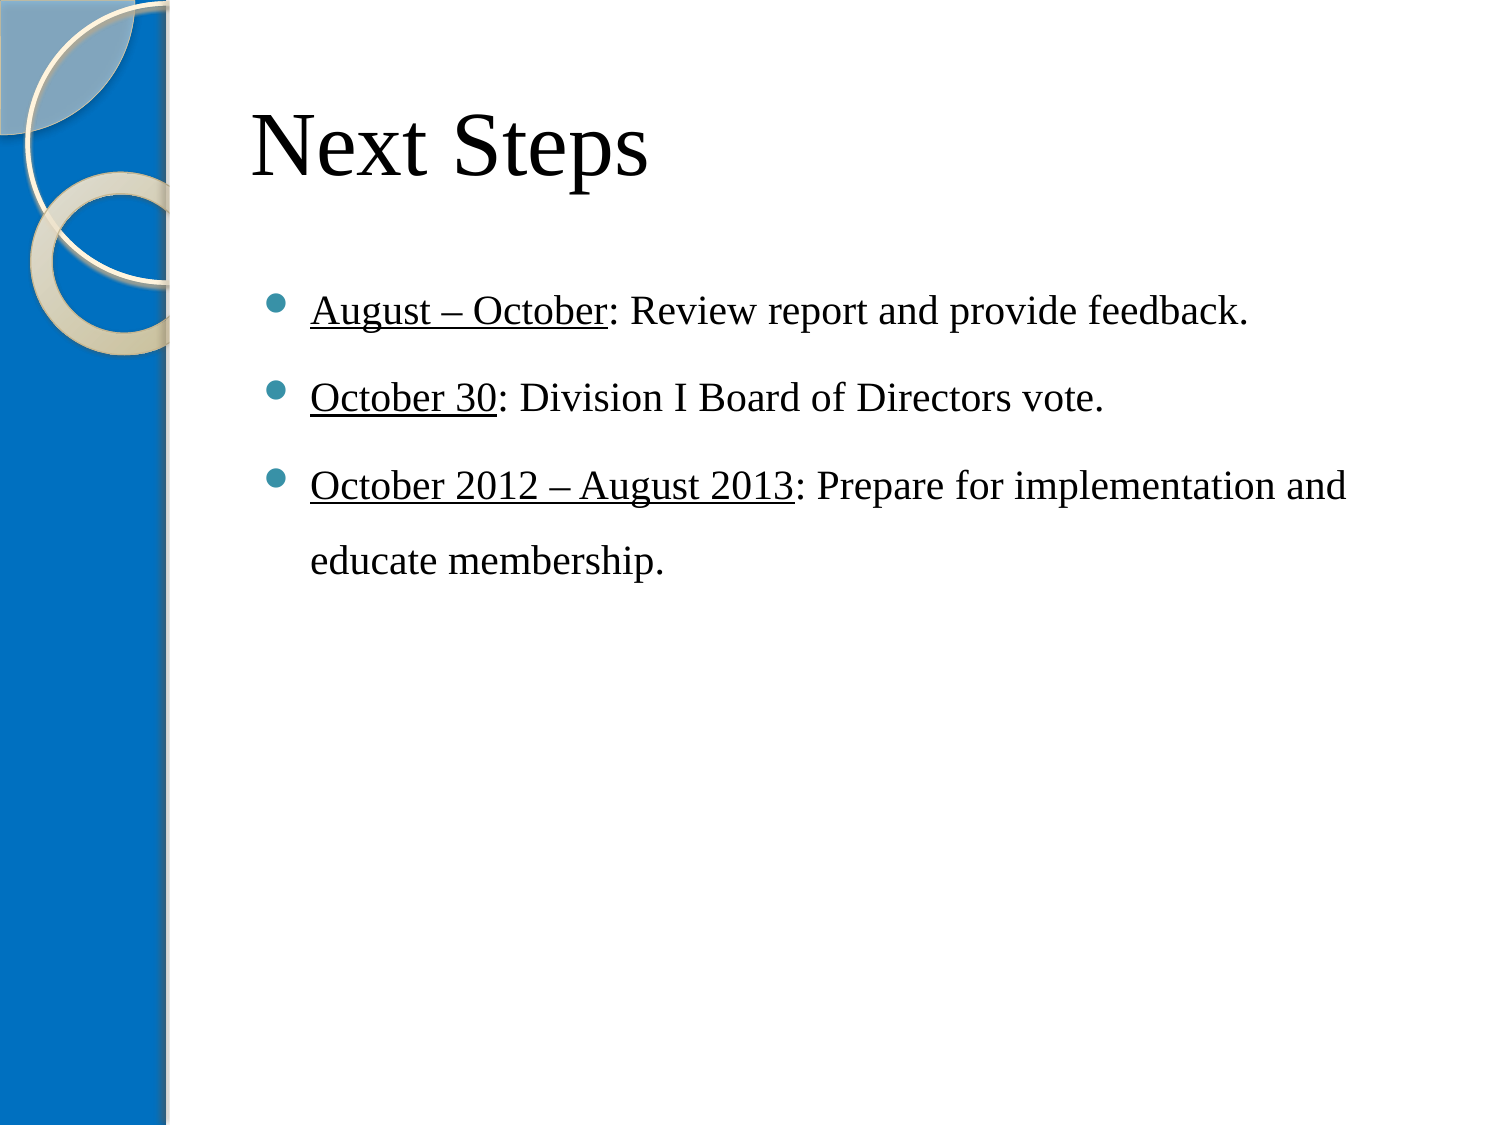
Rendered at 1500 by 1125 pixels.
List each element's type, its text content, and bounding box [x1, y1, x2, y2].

list August – October: Review report and provide feedback. October 30: Division I Board of Directors vote. October 2012 – August 2013: Prepare for implementation and educate membership. [235, 249, 1375, 1015]
title Next Steps [235, 45, 1466, 233]
